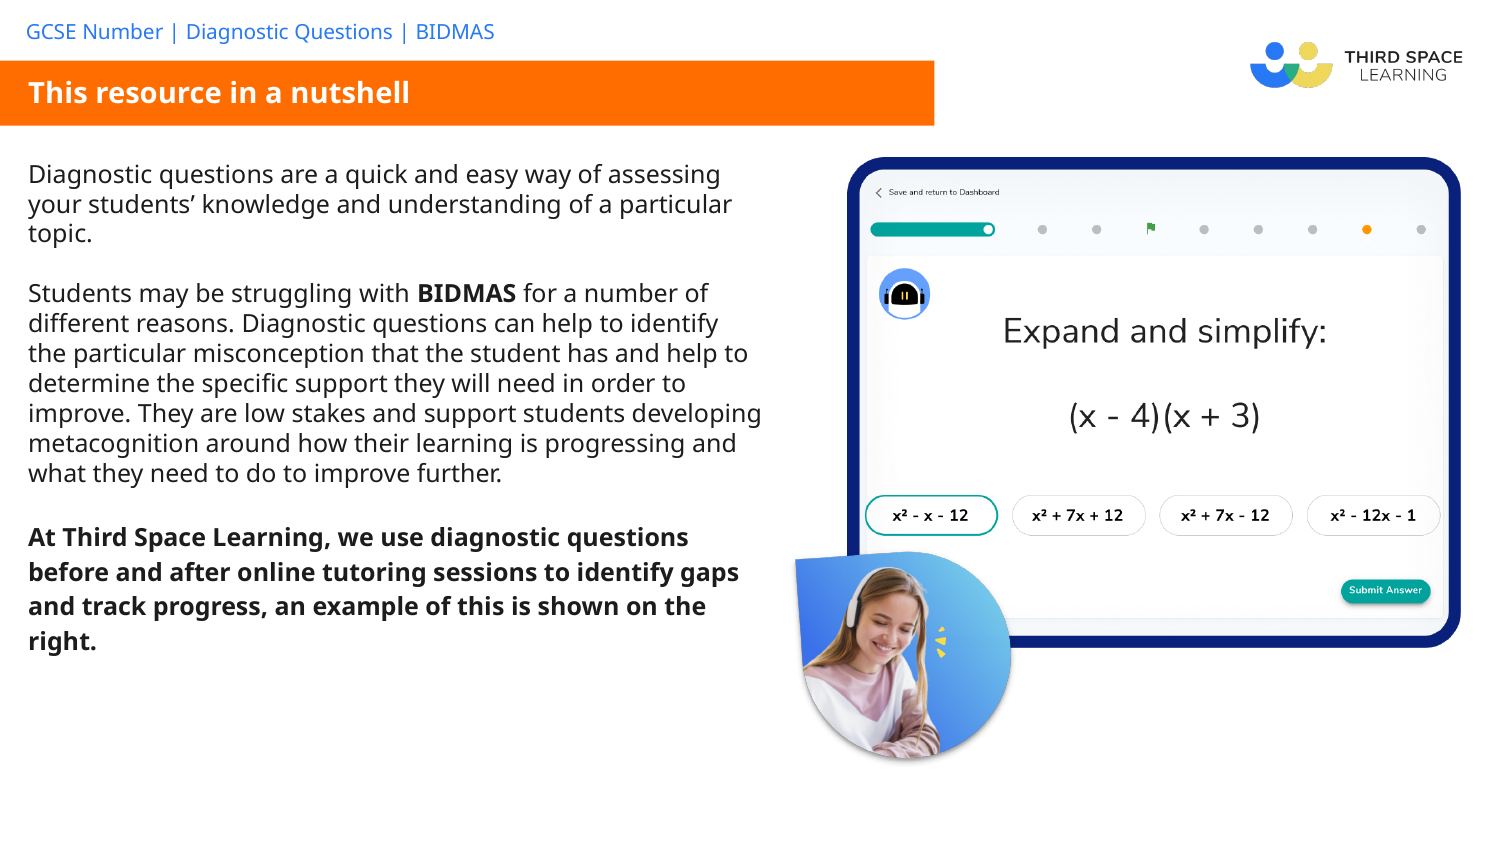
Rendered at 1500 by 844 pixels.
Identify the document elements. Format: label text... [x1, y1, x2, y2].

picture [1250, 33, 1465, 99]
text_box Diagnostic questions are a quick and easy way of assessing your students’ knowledge and understanding of a particular topic. Students may be struggling with BIDMAS for a number of different reasons. Diagnostic questions can help to identify the particular misconception that the student has and help to determine the specific support they will need in order to improve. They are low stakes and support students developing metacognition around how their learning is progressing and what they need to do to improve further. At Third Space Learning, we use diagnostic questions before and after online tutoring sessions to identify gaps and track progress, an example of this is shown on the right. [13, 157, 780, 785]
picture [777, 157, 1461, 787]
text_box This resource in a nutshell [13, 59, 551, 125]
